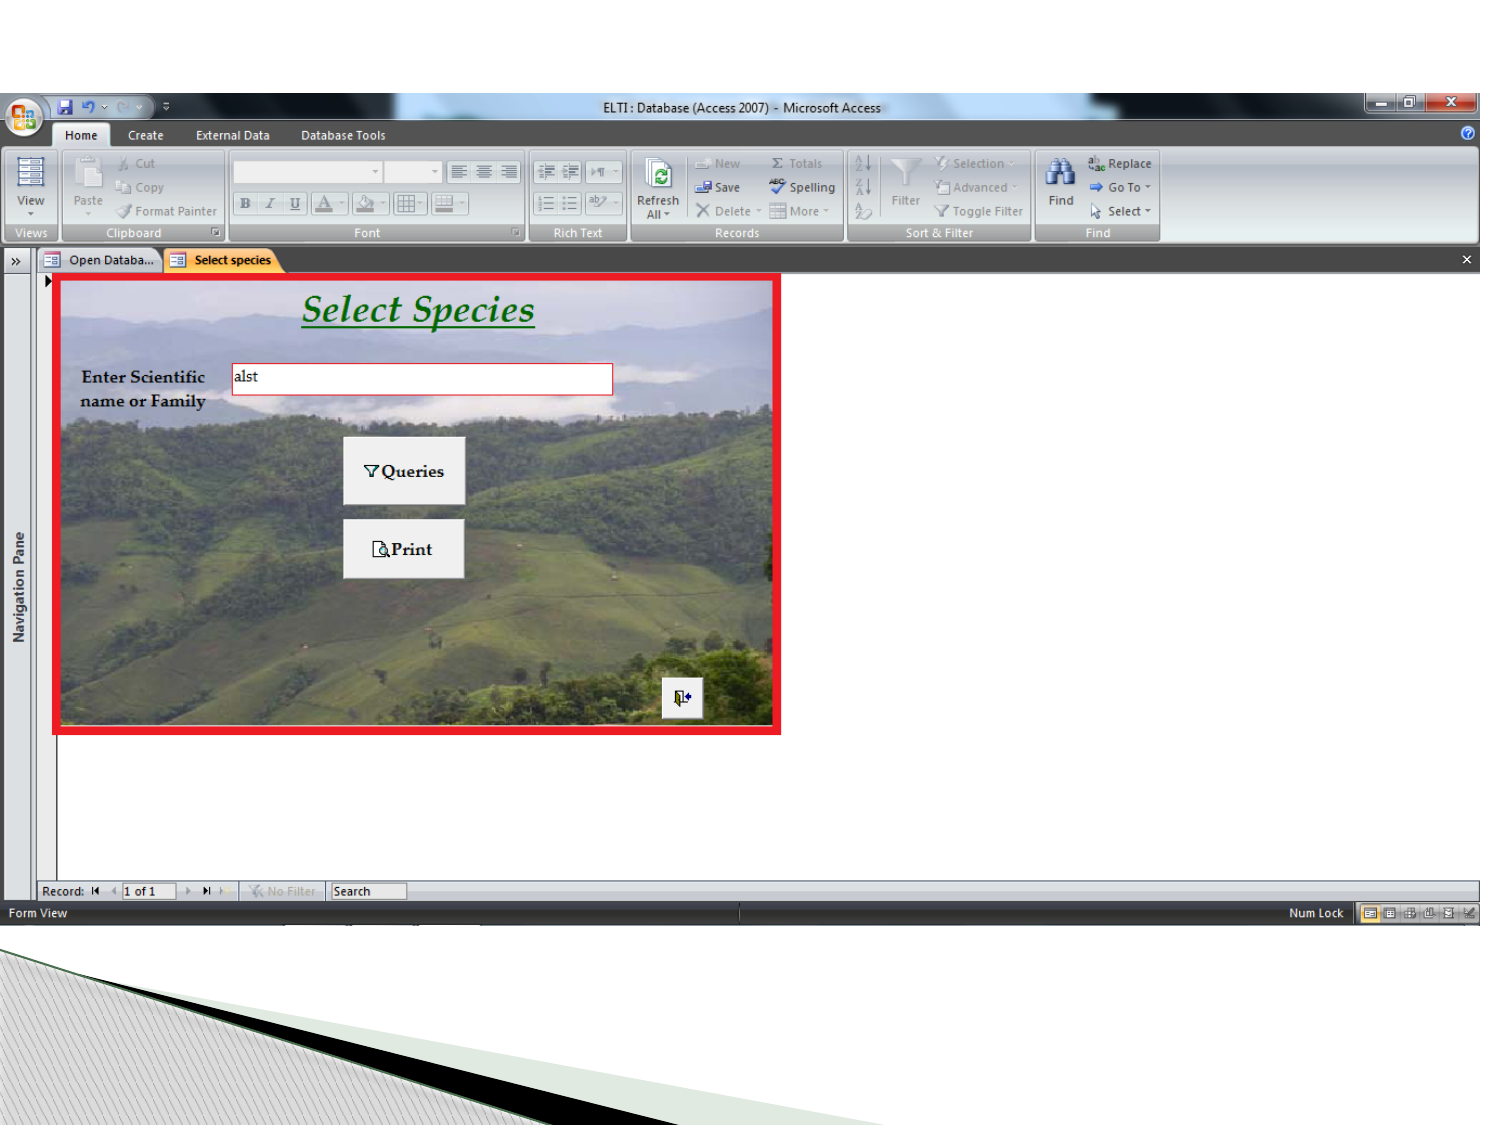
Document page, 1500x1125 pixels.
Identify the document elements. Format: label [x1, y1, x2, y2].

picture [0, 93, 1481, 926]
